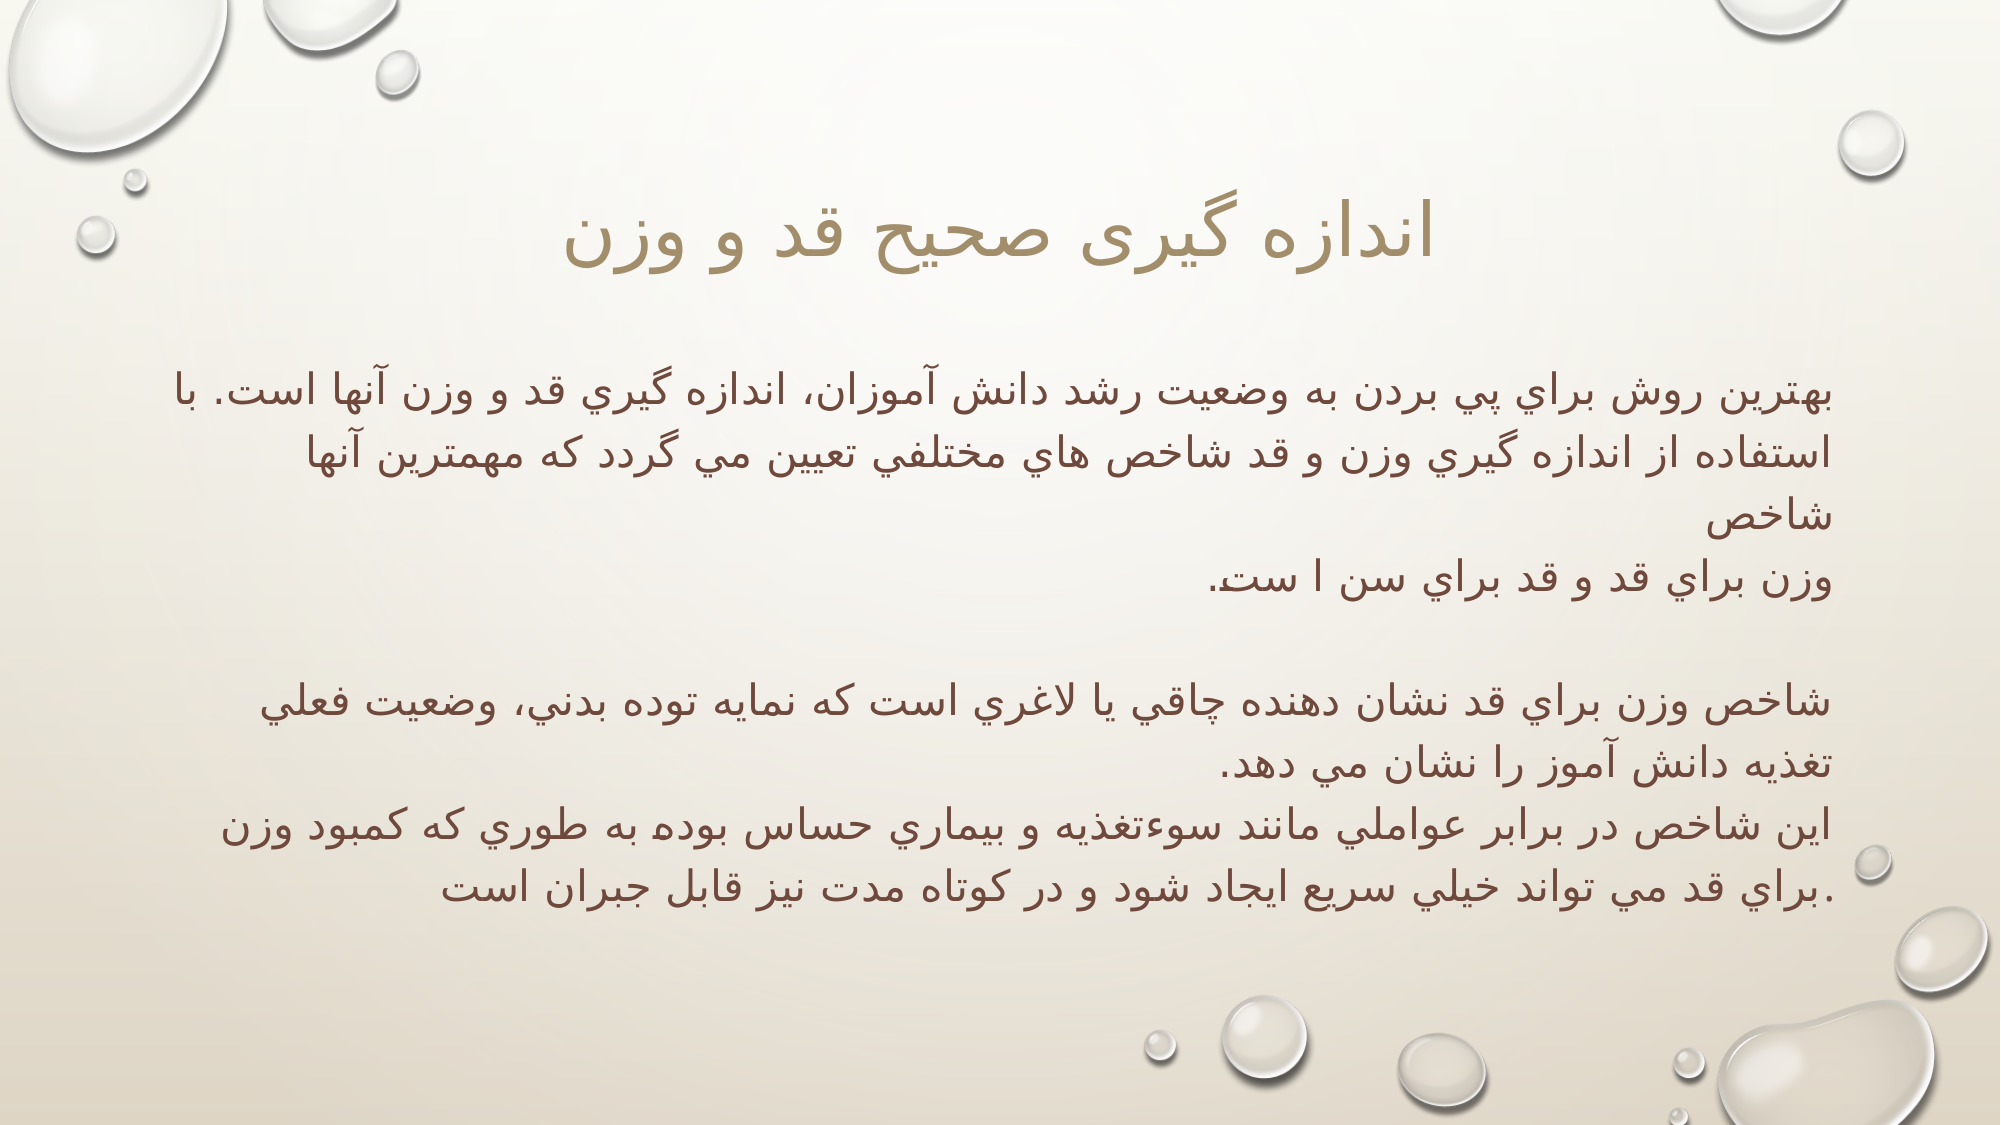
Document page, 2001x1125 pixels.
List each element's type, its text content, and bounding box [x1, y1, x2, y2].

title اندازه گیری صحیح قد و وزن [149, 101, 1851, 364]
list بهترين روش براي پي بردن به وضعيت رشد دانش آموزان، اندازه گيري قد و وزن آنها است. با استفاده از اندازه گيري وزن و قد شاخص هاي مختلفي تعيين مي گردد كه مهمترين آنها شاخص وزن براي قد و قد براي سن ا ست. شاخص وزن براي قد نشان دهنده چاقي يا لاغري است كه نمايه توده بدني، وضعيت فعلي تغذيه دانش آموز را نشان مي دهد. اين شاخص در برابر عواملي مانند سوءتغذيه و بيماري حساس بوده به طوري كه كمبود وزن براي قد مي تواند خيلي سريع ايجاد شود و در كوتاه مدت نيز قابل جبران است. [149, 343, 1850, 950]
picture [0, 0, 2000, 1125]
